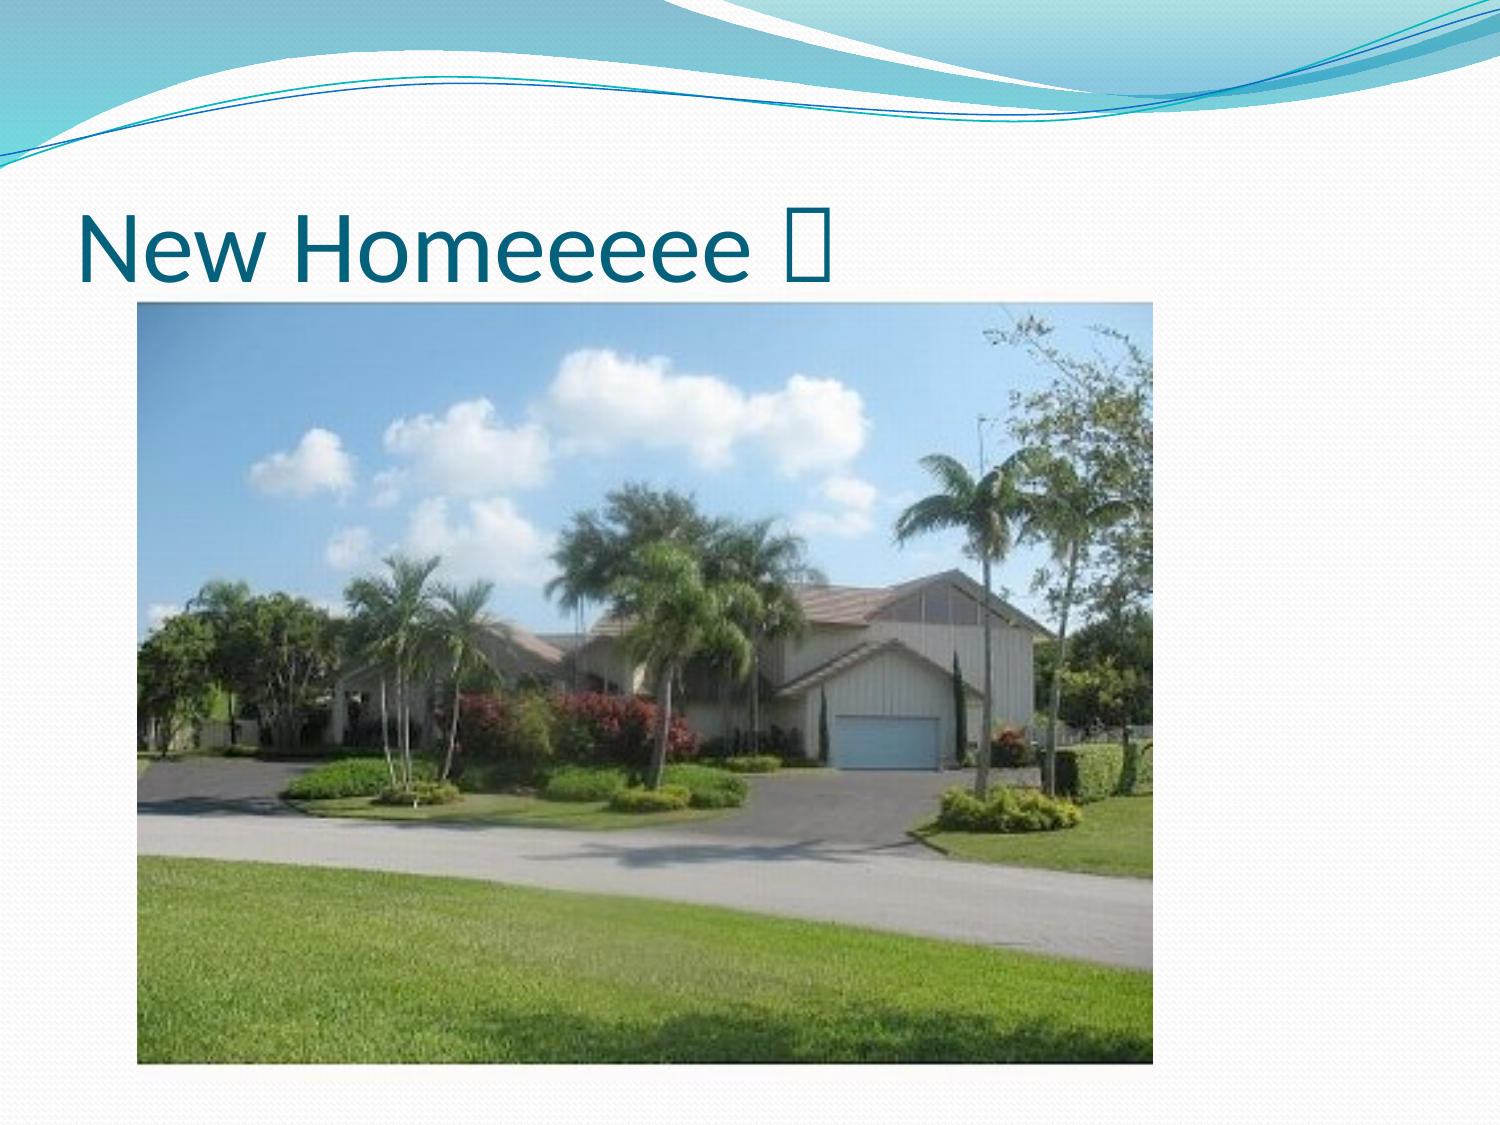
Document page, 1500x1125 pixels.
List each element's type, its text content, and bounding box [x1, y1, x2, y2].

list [137, 287, 1153, 1081]
title New Homeeeee  [75, 115, 1425, 303]
